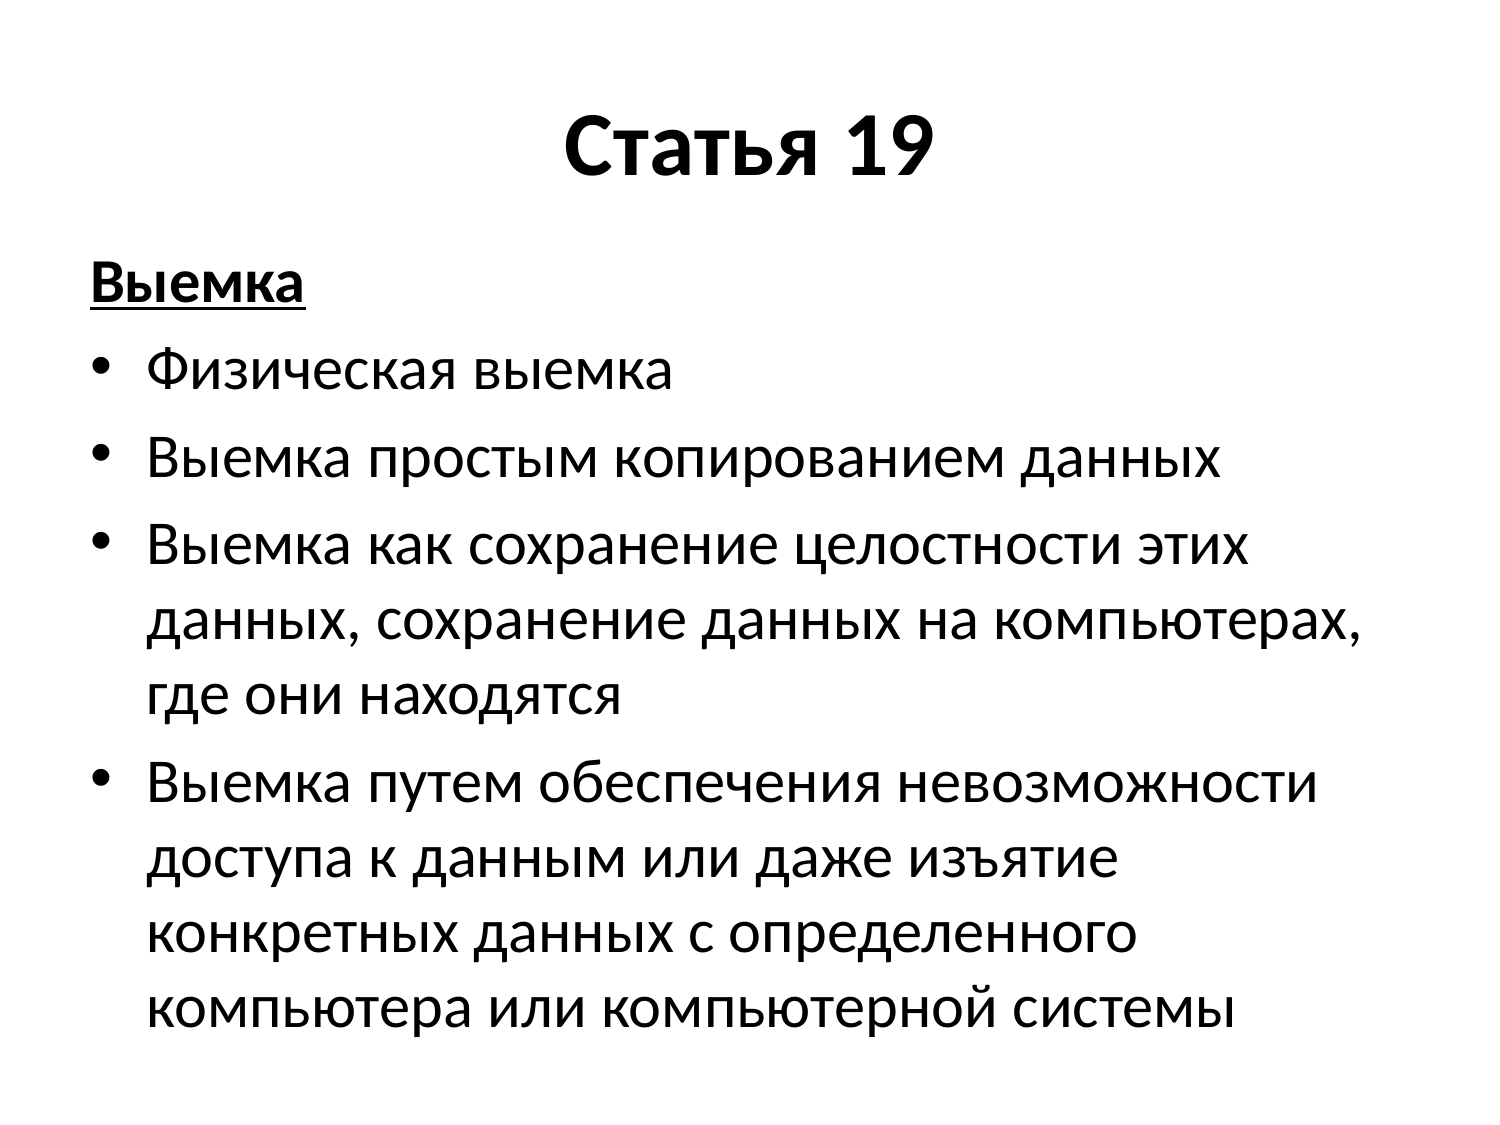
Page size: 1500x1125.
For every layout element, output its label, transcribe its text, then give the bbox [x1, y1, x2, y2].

list Выемка Физическая выемка Выемка простым копированием данных Выемка как сохранение целостности этих данных, сохранение данных на компьютерах, где они находятся Выемка путем обеспечения невозможности доступа к данным или даже изъятие конкретных данных с определенного компьютера или компьютерной системы [74, 233, 1426, 1072]
title Статья 19 [74, 44, 1426, 233]
